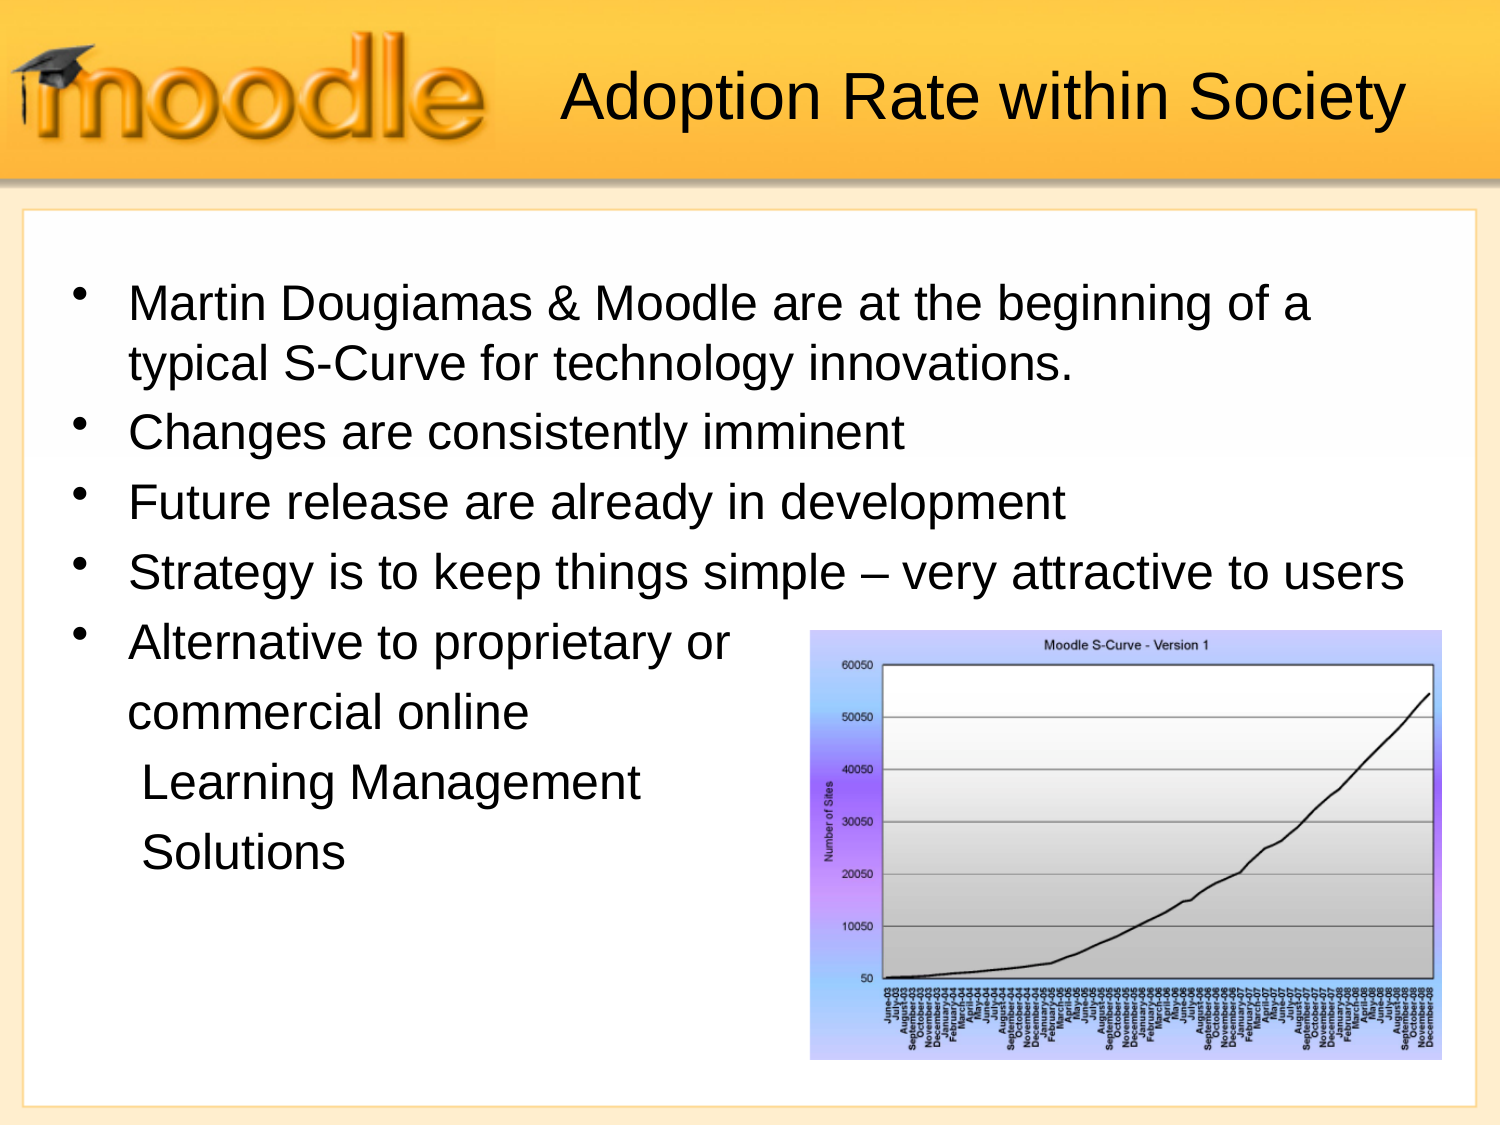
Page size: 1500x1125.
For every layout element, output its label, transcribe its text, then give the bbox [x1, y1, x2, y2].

list Martin Dougiamas & Moodle are at the beginning of a typical S-Curve for technology innovations. Changes are consistently imminent Future release are already in development Strategy is to keep things simple – very attractive to users Alternative to proprietary or commercial online Learning Management Solutions [56, 262, 1425, 931]
picture [0, 0, 1500, 1125]
title Adoption Rate within Society [543, 45, 1425, 160]
